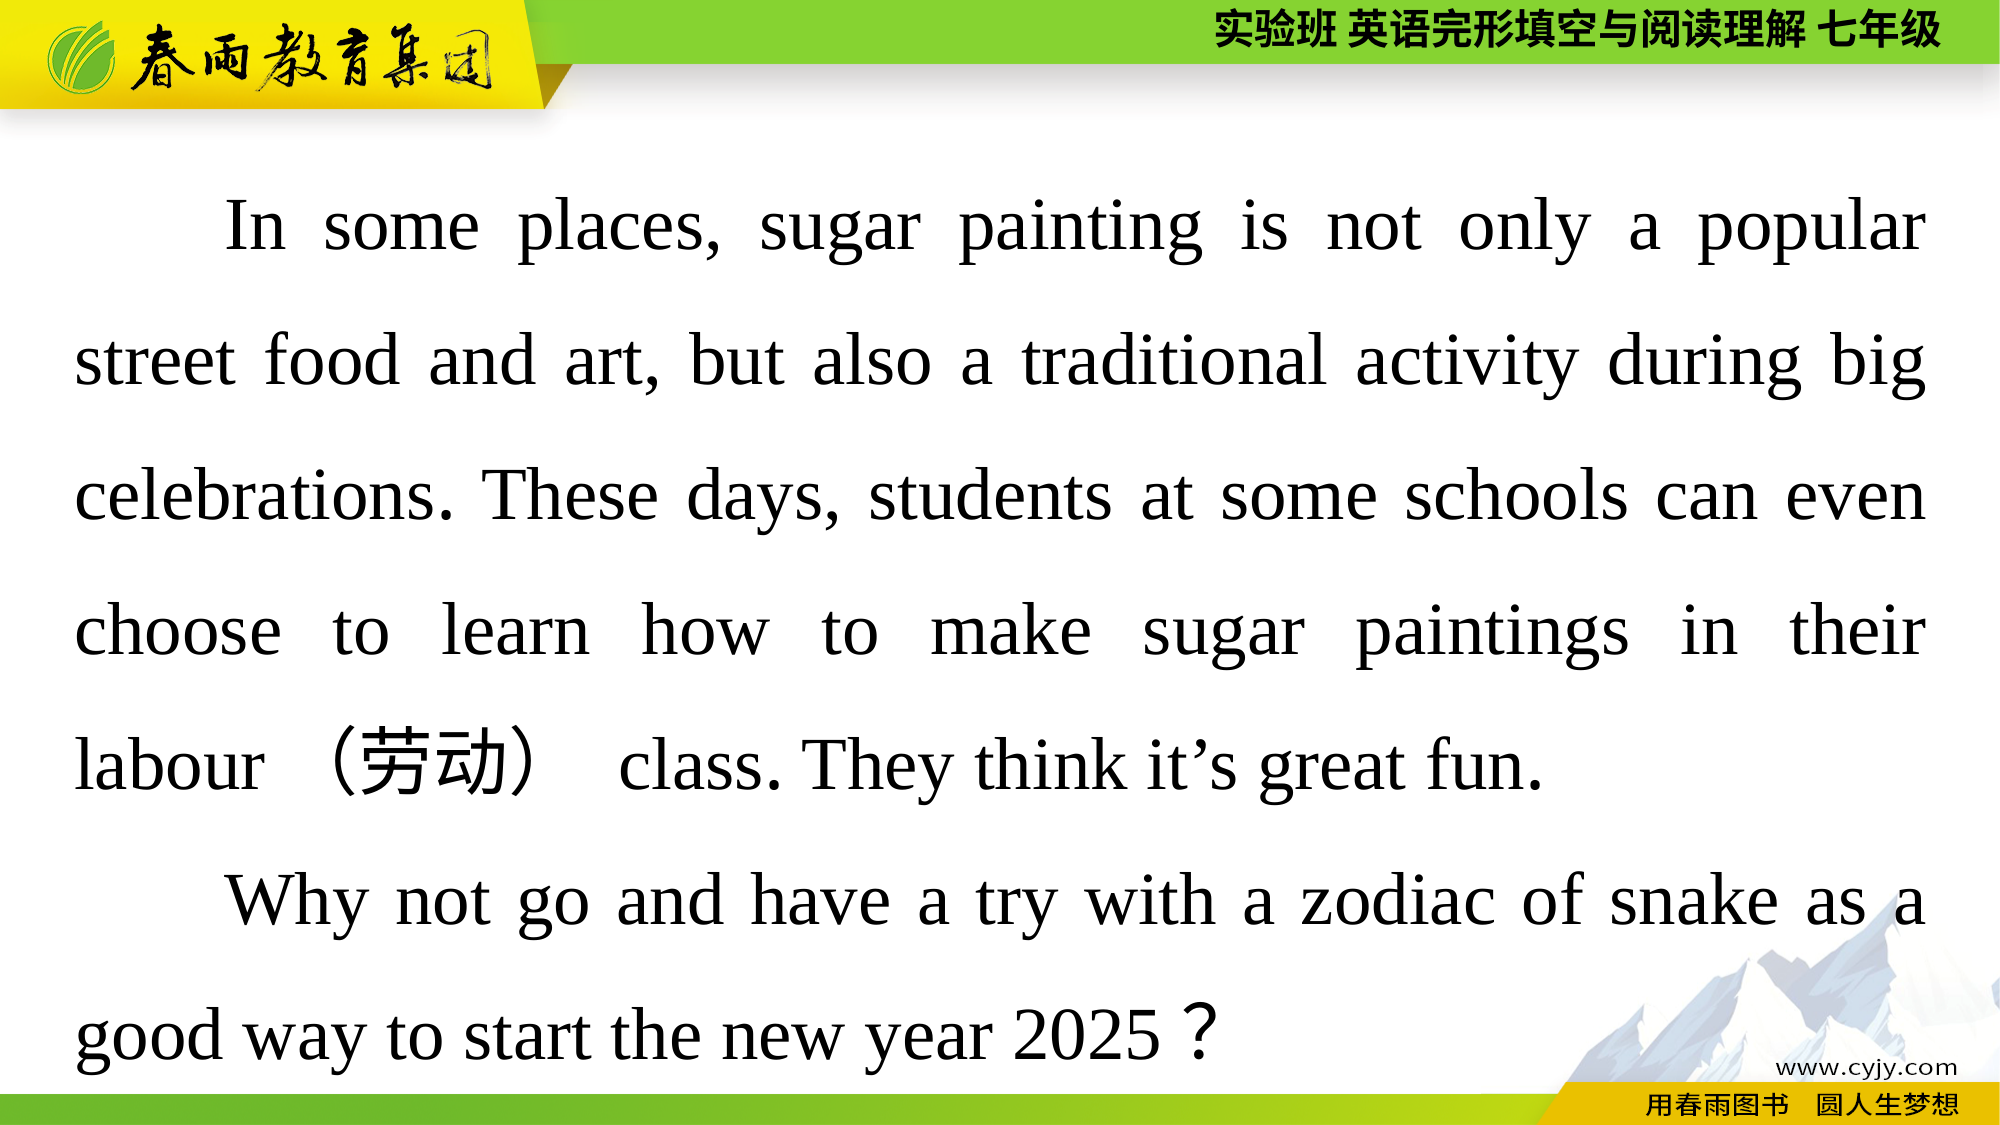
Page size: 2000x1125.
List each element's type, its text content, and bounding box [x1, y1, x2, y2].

picture [0, 0, 2000, 1125]
list In some places, sugar painting is not only a popular street food and art, but also a traditional activity during big celebrations. These days, students at some schools can even choose to learn how to make sugar paintings in their labour（劳动） class. They think it’s great fun. Why not go and have a try with a zodiac of snake as a good way to start the new year 2025？ [59, 122, 1944, 1092]
